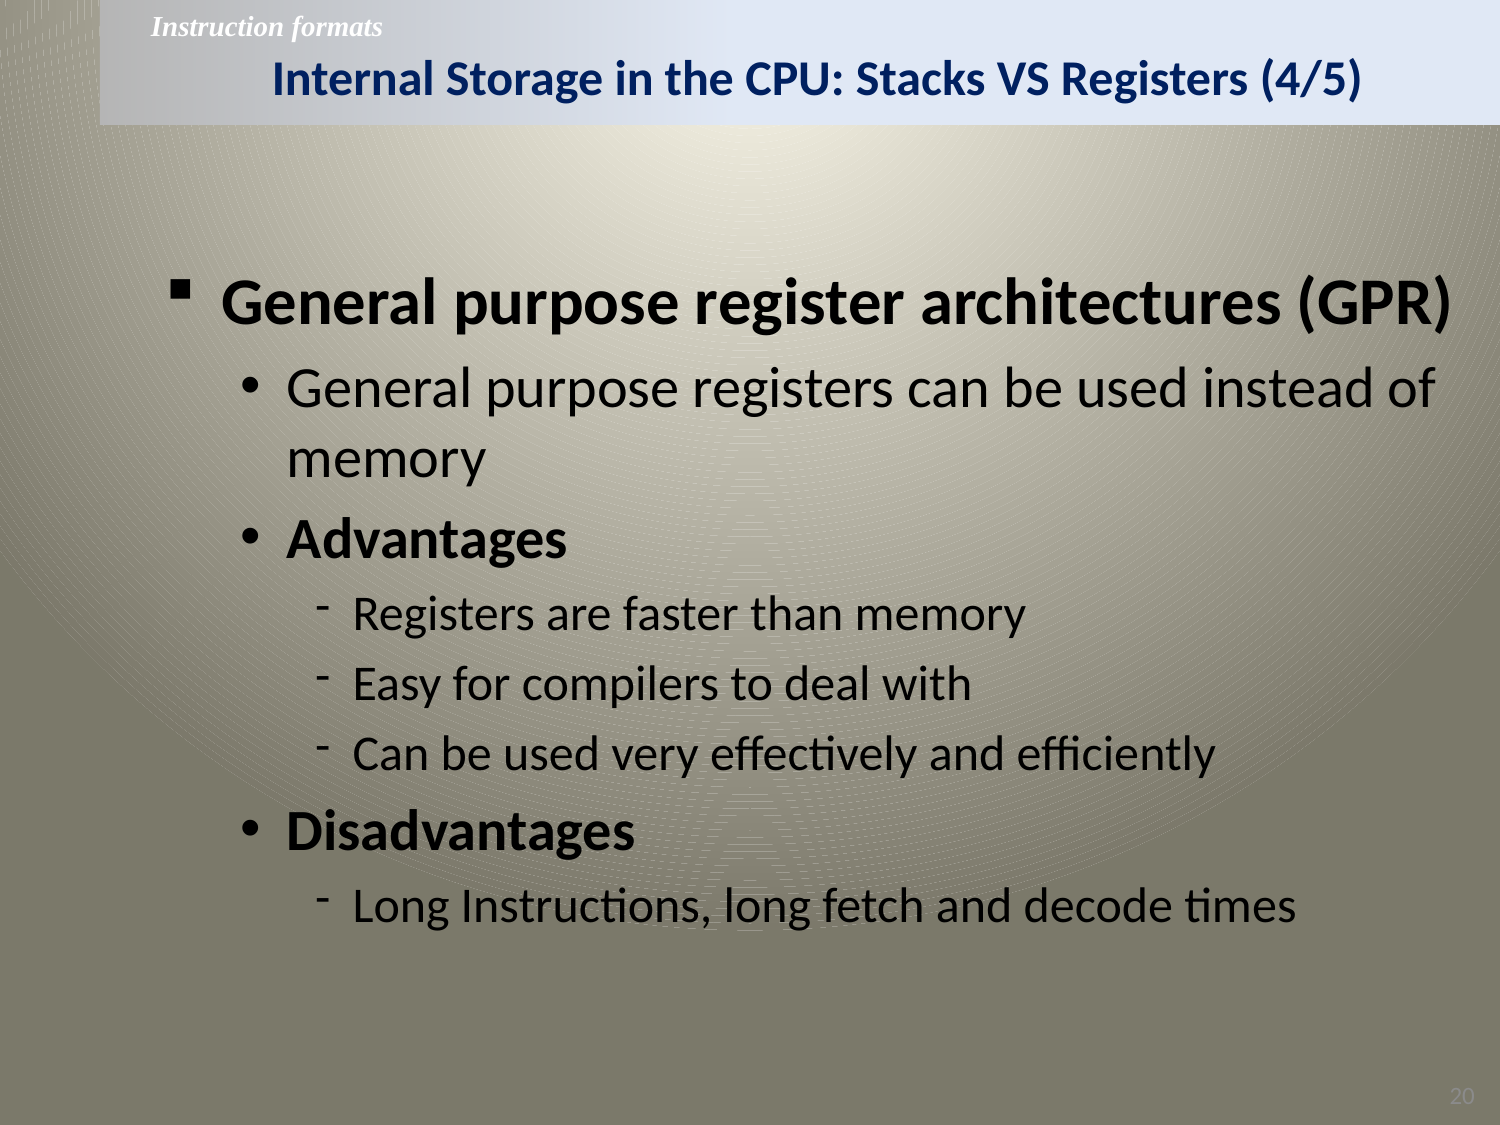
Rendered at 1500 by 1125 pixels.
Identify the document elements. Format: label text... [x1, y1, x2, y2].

list Instruction formats [135, 0, 625, 50]
title Internal Storage in the CPU: Stacks VS Registers (4/5) [135, 37, 1500, 113]
list General purpose register architectures (GPR) General purpose registers can be used instead of memory Advantages Registers are faster than memory Easy for compilers to deal with Can be used very effectively and efficiently Disadvantages Long Instructions, long fetch and decode times [150, 249, 1488, 993]
